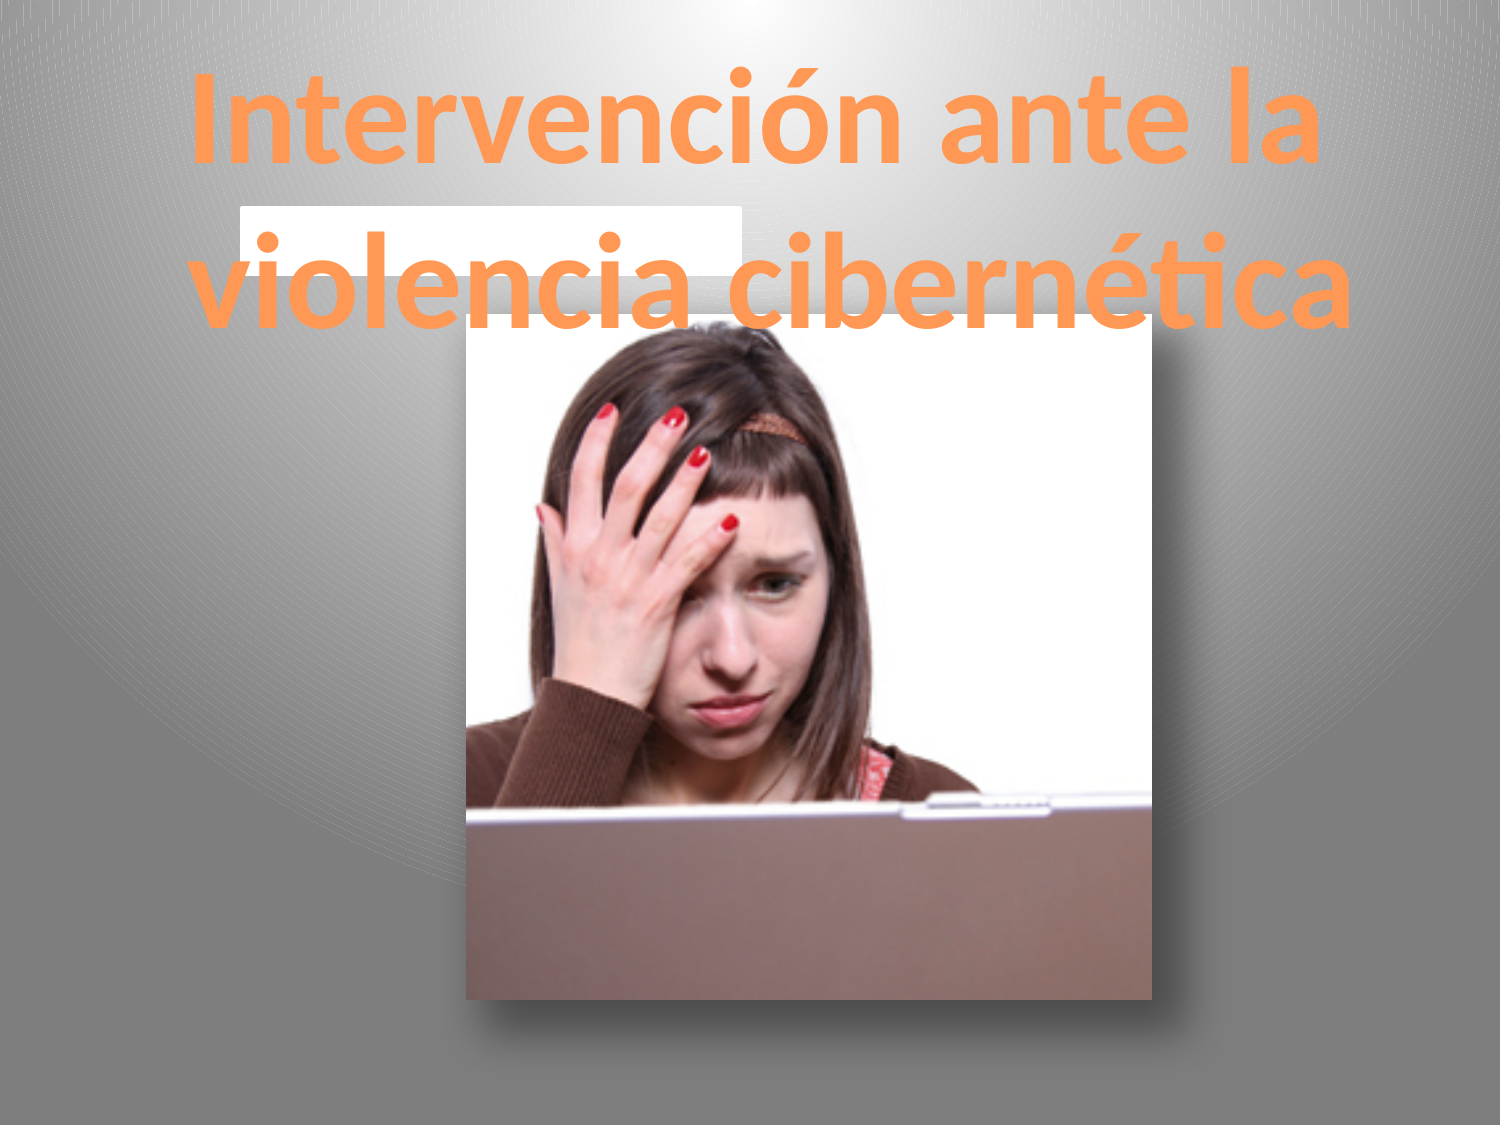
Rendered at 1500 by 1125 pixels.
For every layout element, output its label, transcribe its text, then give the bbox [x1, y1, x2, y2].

picture [466, 314, 1152, 1000]
text_box Intervención ante la violencia cibernética [159, 19, 1385, 364]
